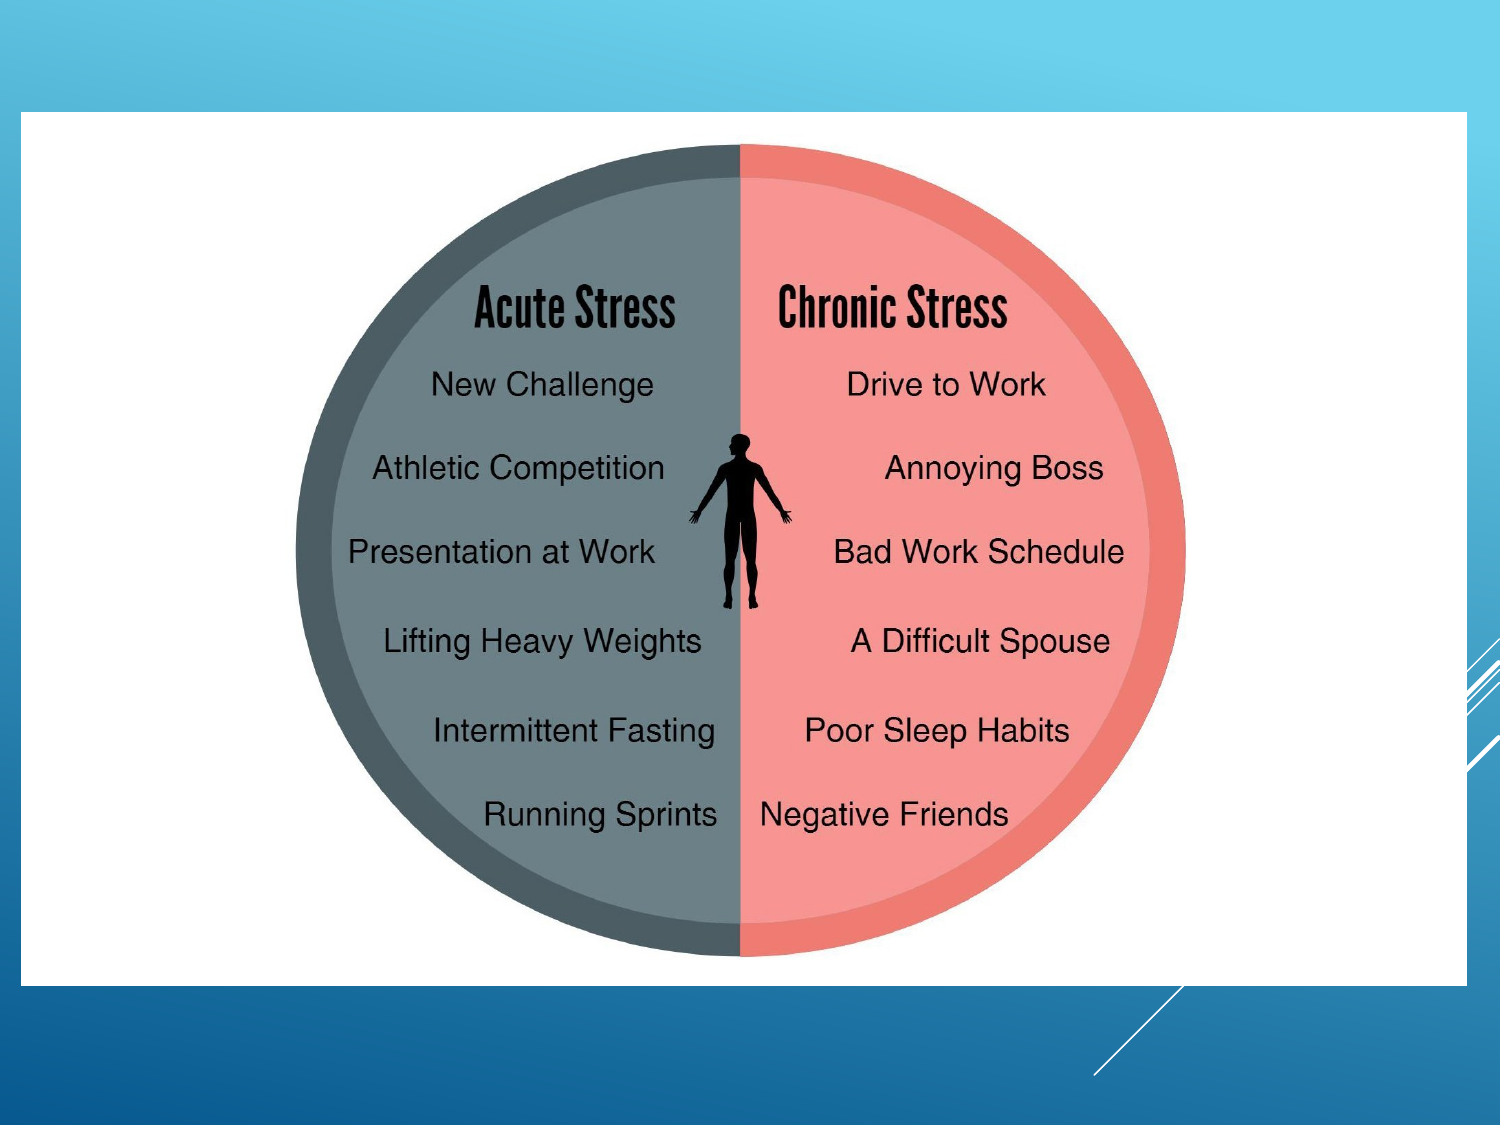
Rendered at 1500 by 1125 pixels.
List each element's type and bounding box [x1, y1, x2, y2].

picture [20, 112, 1467, 987]
